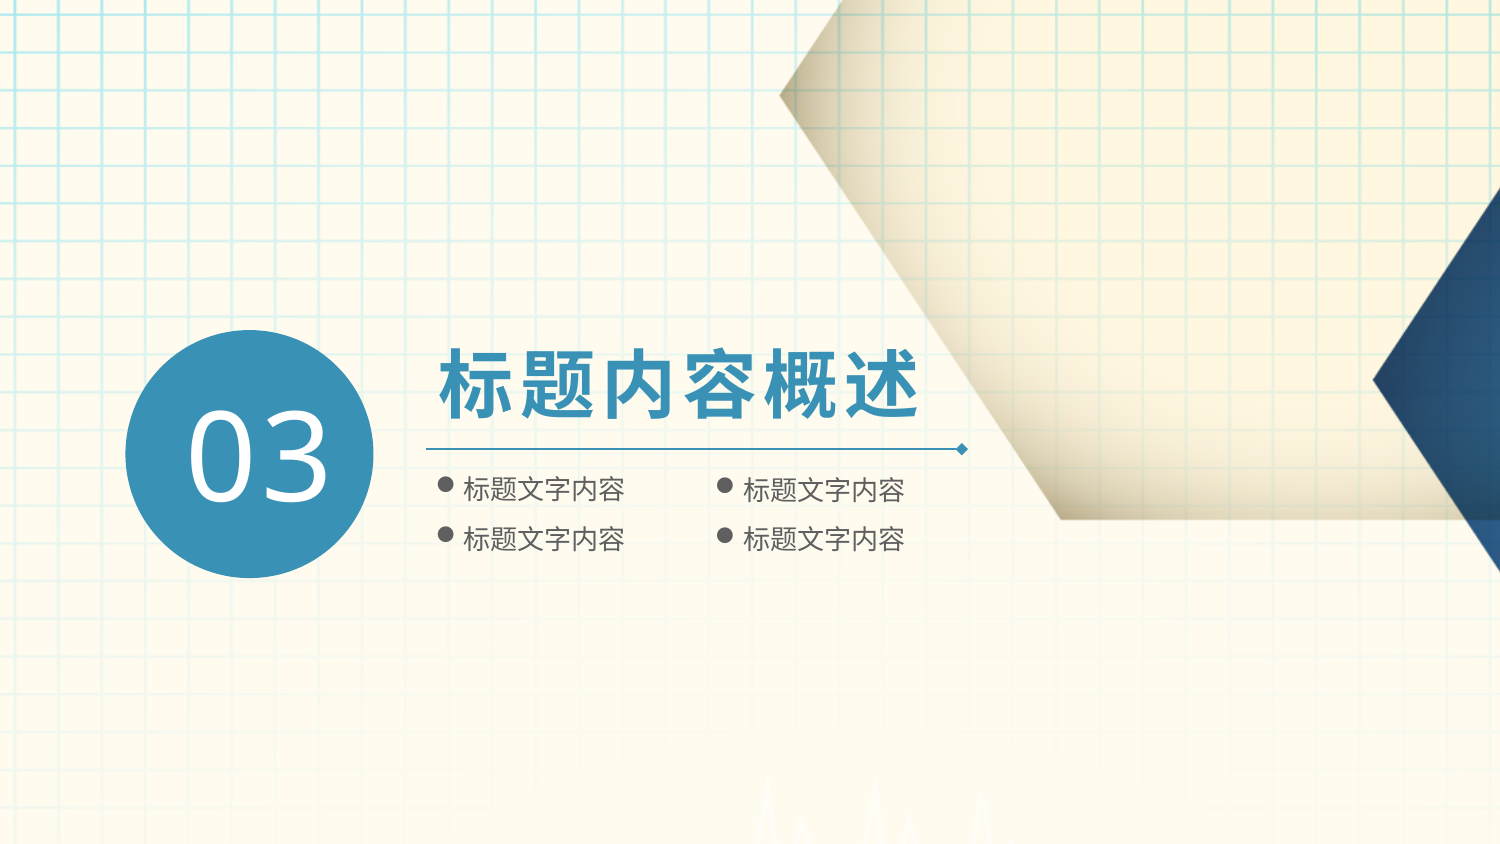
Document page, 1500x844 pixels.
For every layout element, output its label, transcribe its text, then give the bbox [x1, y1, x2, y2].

text_box 标题文字内容 [715, 472, 1045, 506]
text_box 标题文字内容 [435, 472, 715, 505]
text_box 标题内容概述 [424, 330, 936, 435]
picture [0, 0, 1500, 844]
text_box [125, 329, 374, 579]
text_box 标题文字内容 [715, 522, 1045, 556]
text_box 标题文字内容 [435, 522, 715, 555]
